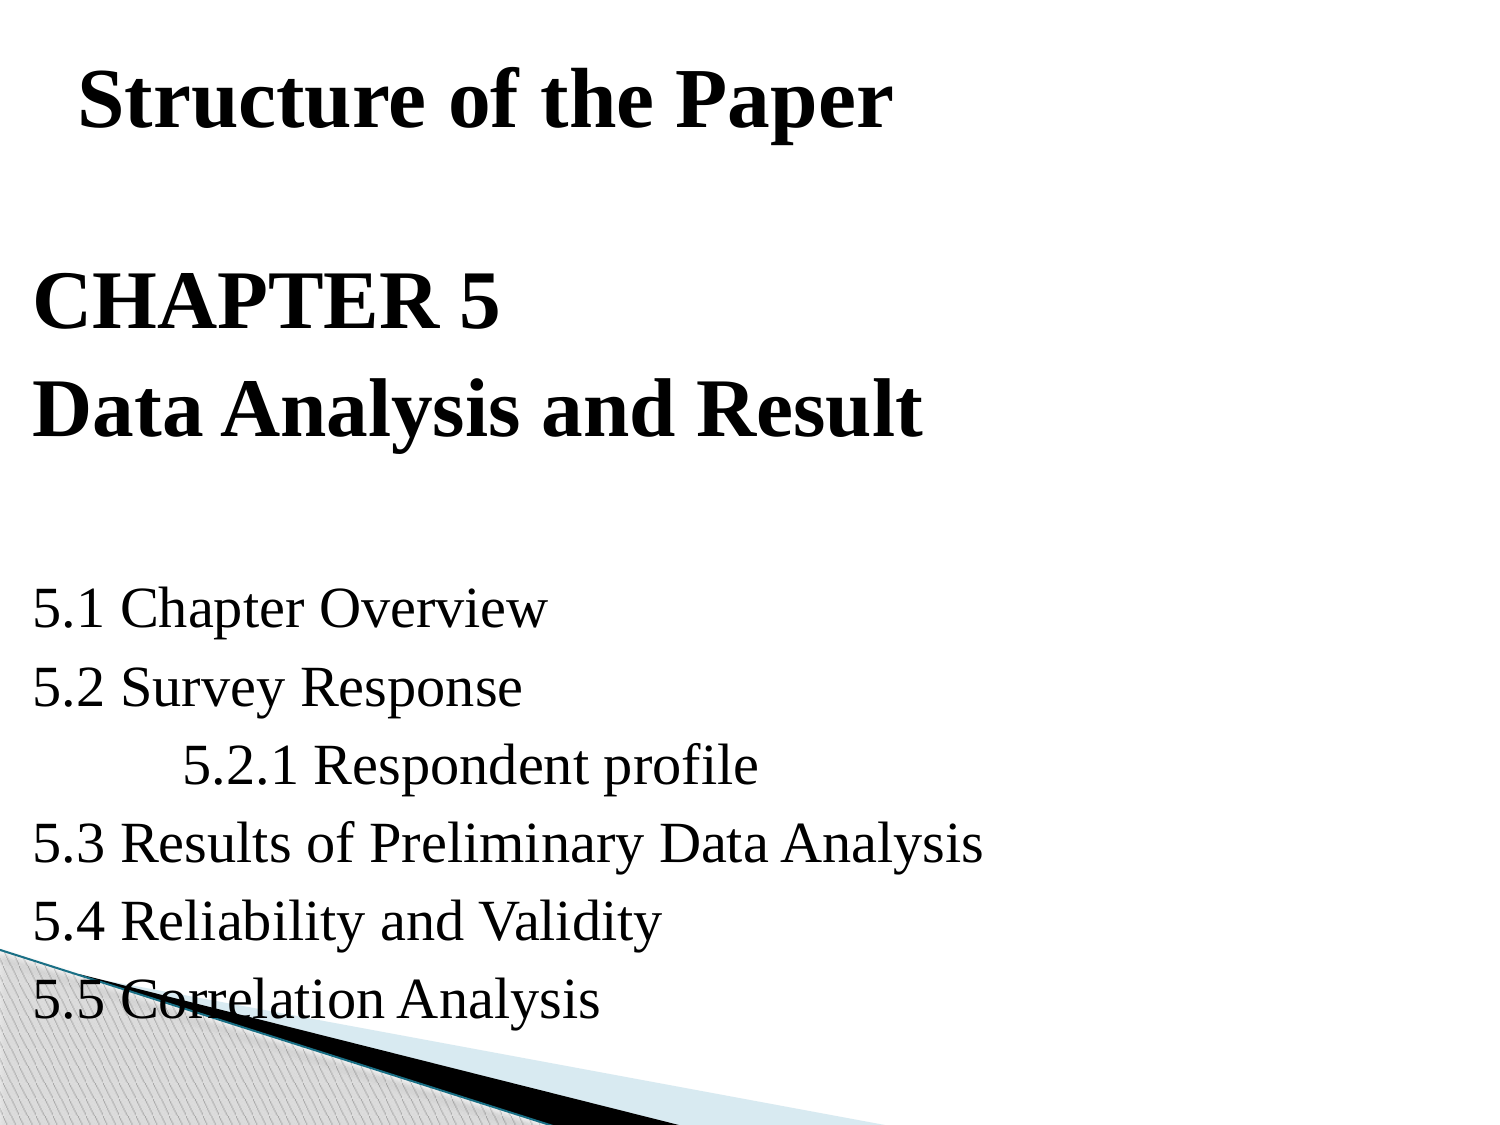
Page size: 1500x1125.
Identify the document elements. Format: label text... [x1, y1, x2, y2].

list CHAPTER 5 Data Analysis and Result 5.1 Chapter Overview 5.2 Survey Response 5.2.1 Respondent profile 5.3 Results of Preliminary Data Analysis 5.4 Reliability and Validity 5.5 Correlation Analysis [0, 237, 1500, 1125]
title Structure of the Paper [62, 0, 1413, 188]
